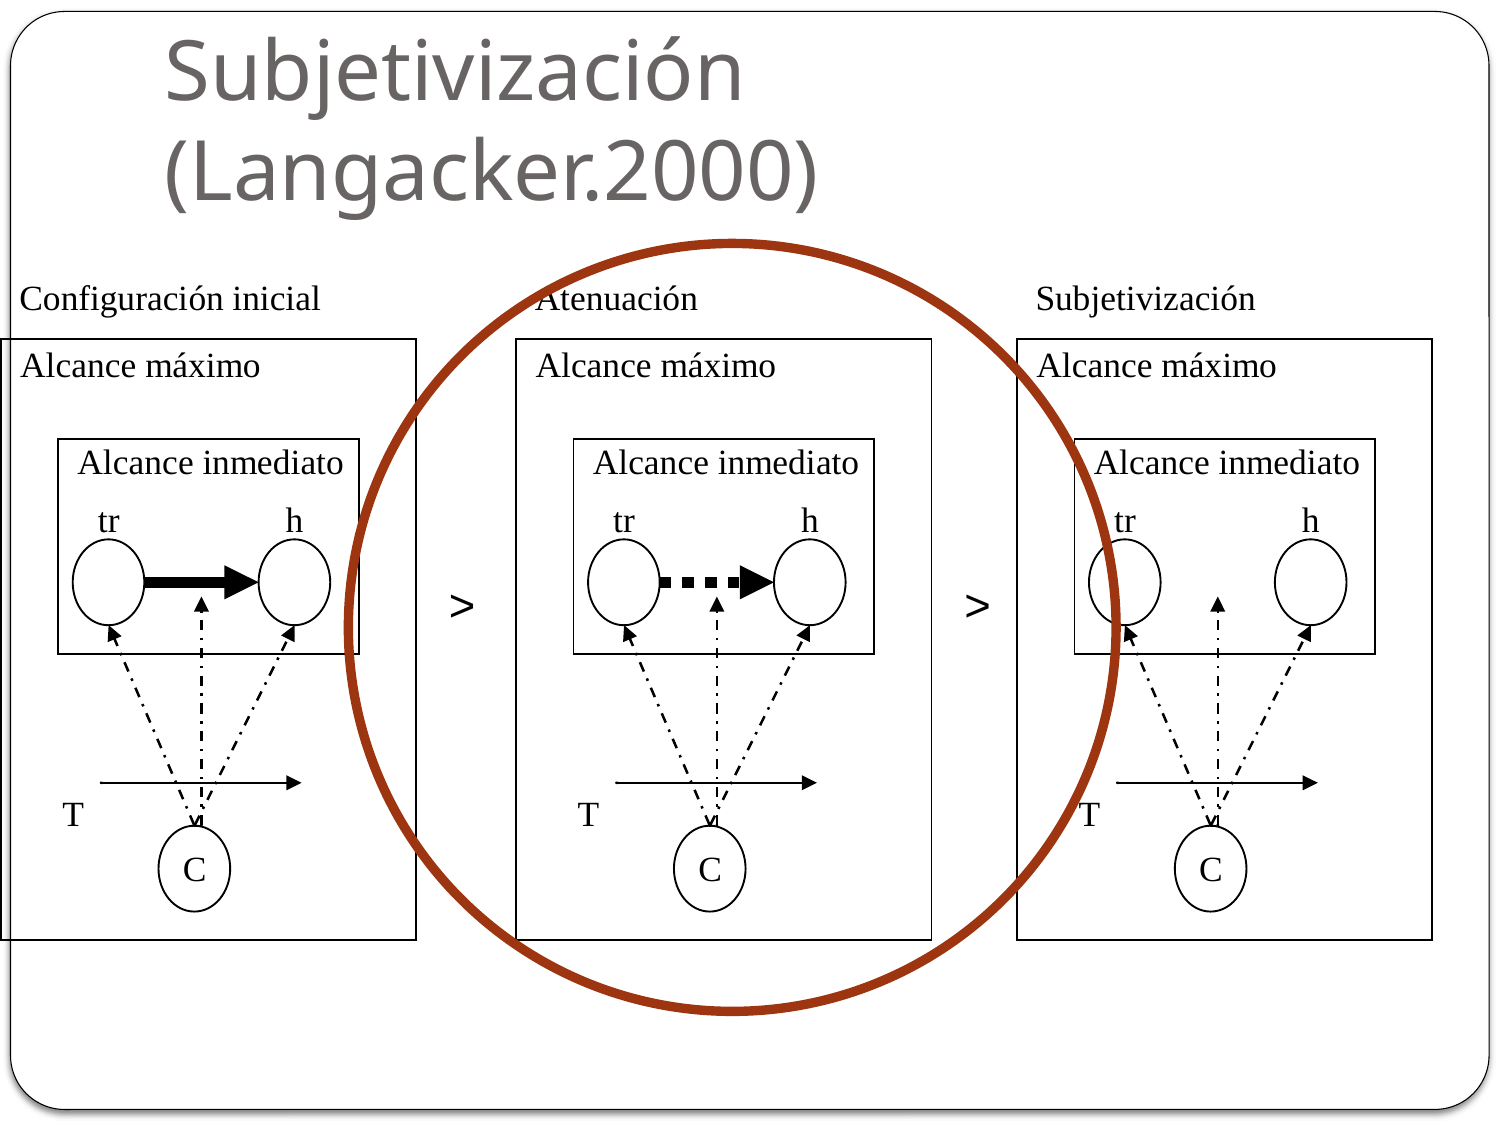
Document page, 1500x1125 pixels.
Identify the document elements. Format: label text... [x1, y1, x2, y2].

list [0, 266, 1437, 945]
text_box [602, 242, 863, 265]
text_box [528, 954, 937, 1013]
title Subjetivización (Langacker.2000) [150, 45, 1425, 233]
